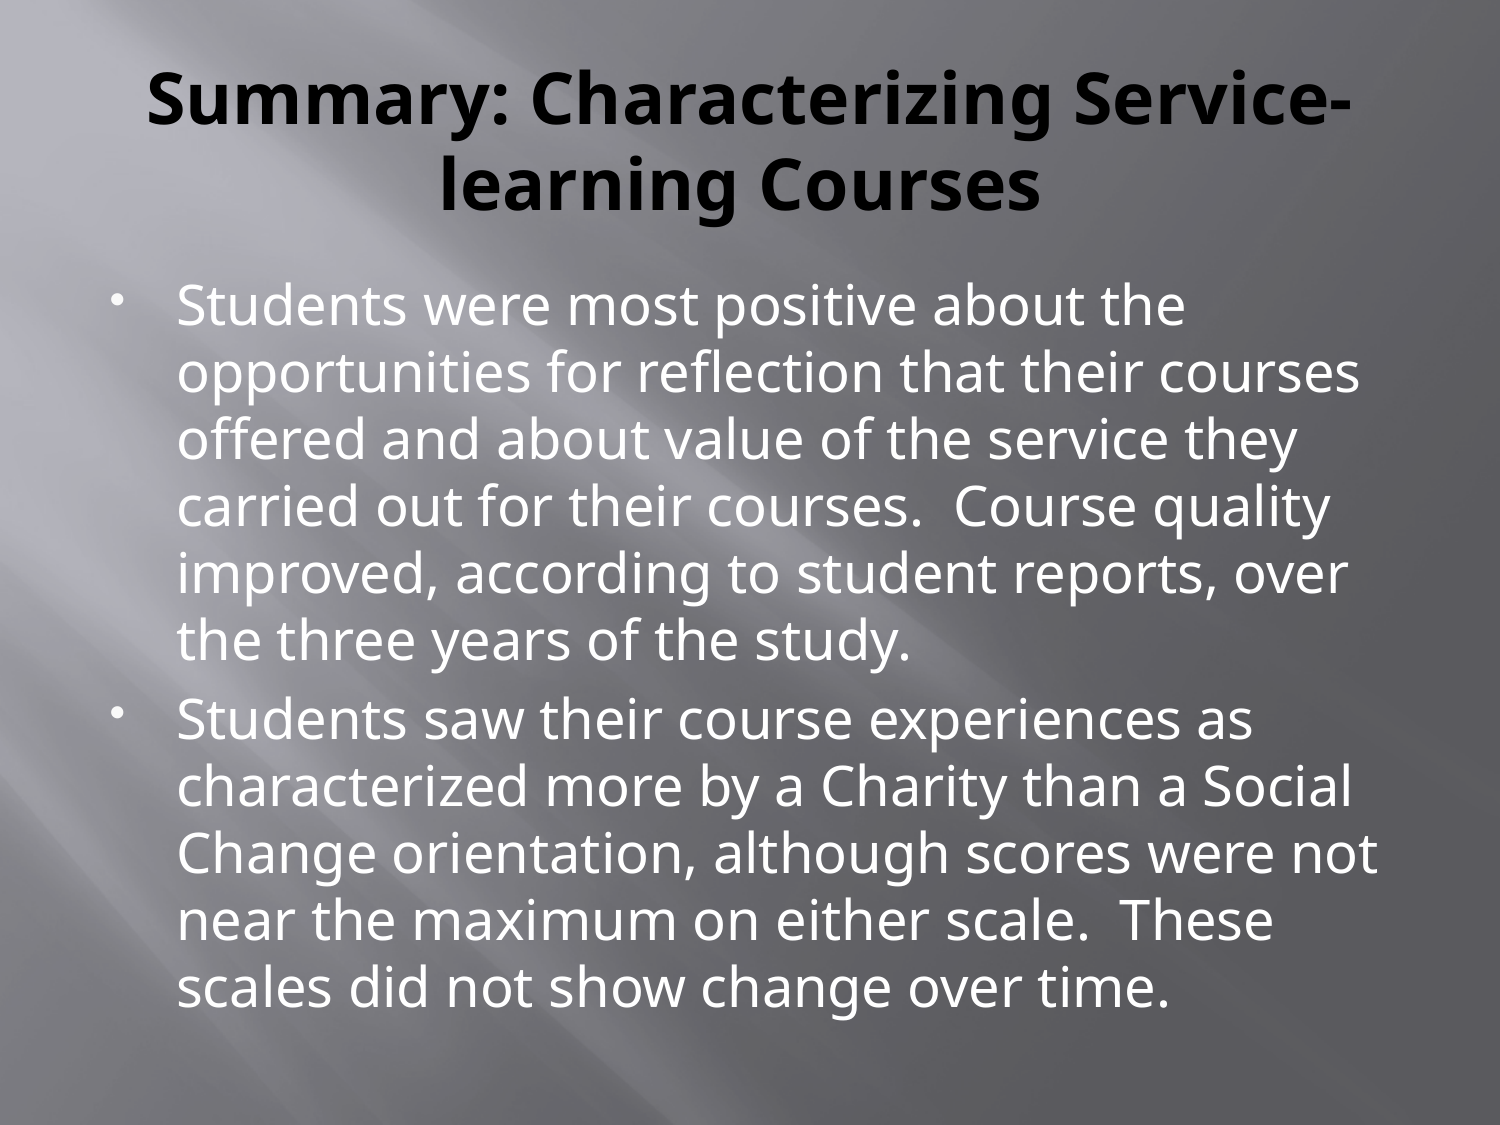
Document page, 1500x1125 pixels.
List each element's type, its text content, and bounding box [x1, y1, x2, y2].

list Students were most positive about the opportunities for reflection that their courses offered and about value of the service they carried out for their courses. Course quality improved, according to student reports, over the three years of the study. Students saw their course experiences as characterized more by a Charity than a Social Change orientation, although scores were not near the maximum on either scale. These scales did not show change over time. [75, 262, 1425, 1035]
title Summary: Characterizing Service-learning Courses [75, 45, 1425, 233]
